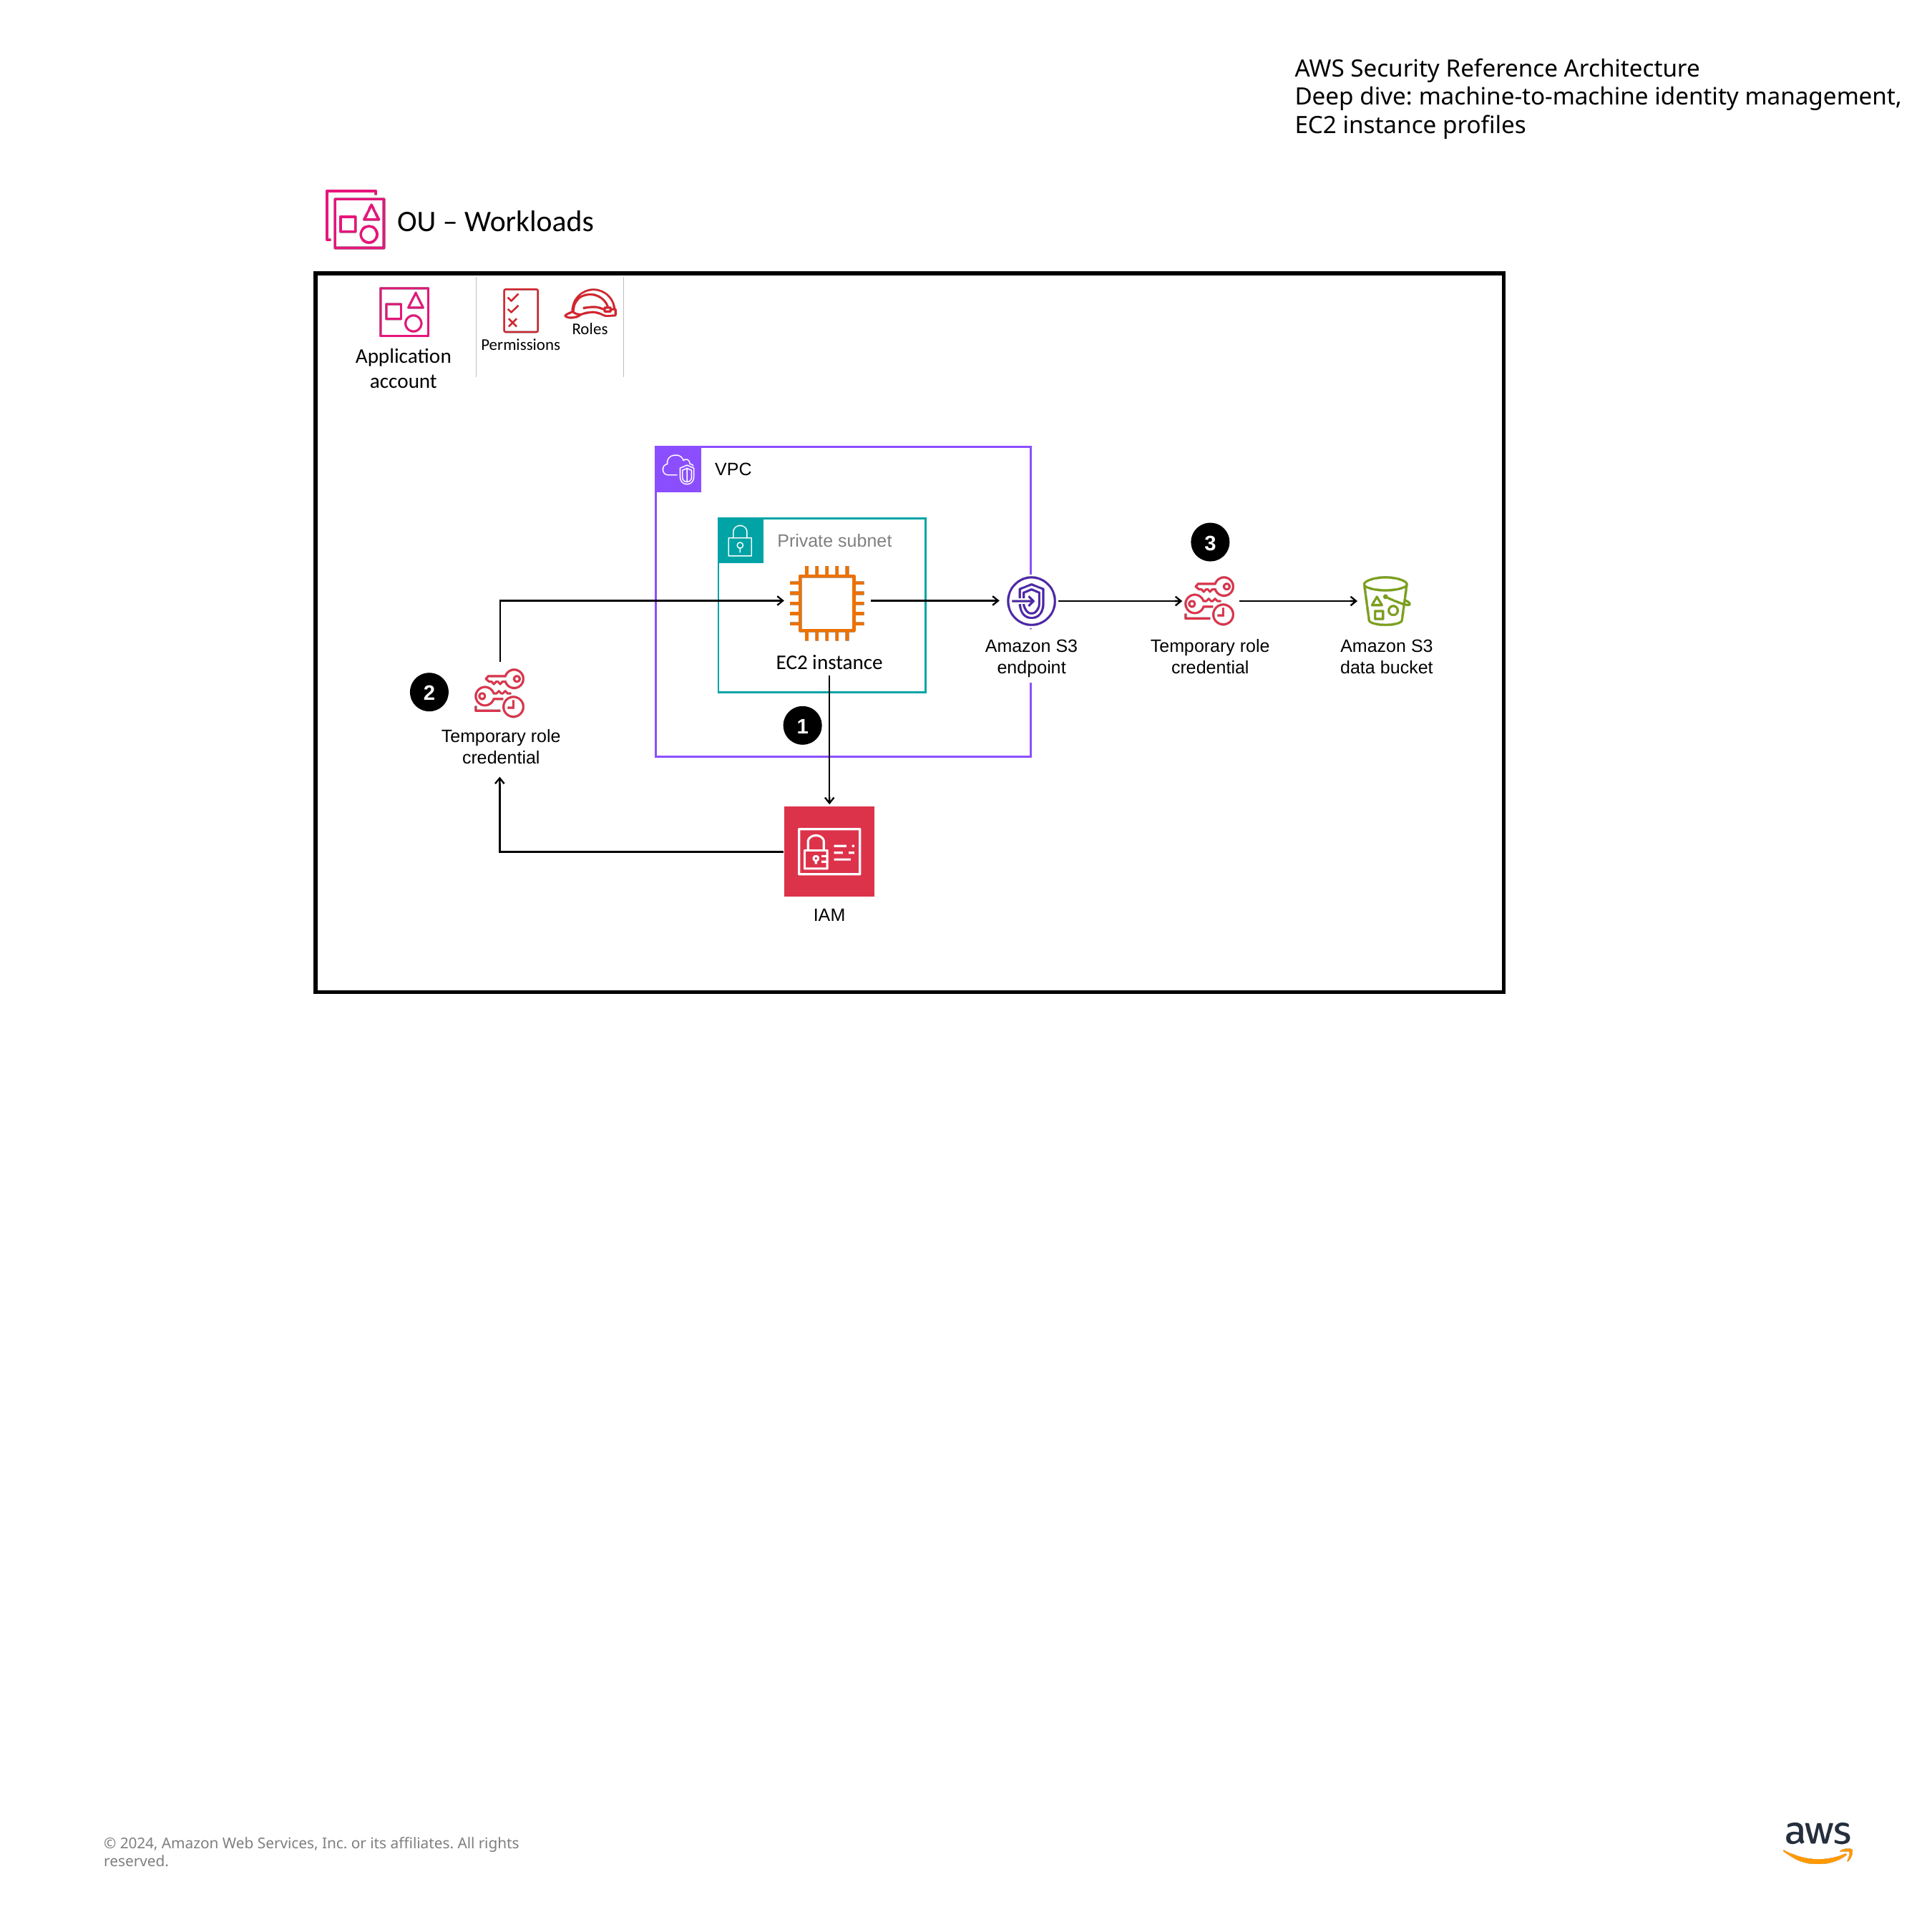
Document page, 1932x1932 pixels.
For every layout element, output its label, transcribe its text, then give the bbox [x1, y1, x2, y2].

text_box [323, 285, 484, 399]
text_box AWS Security Reference Architecture Deep dive: machine-to-machine identity management, EC2 instance profiles [1284, 47, 1921, 144]
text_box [718, 518, 926, 693]
text_box OU – Workloads [388, 196, 664, 243]
picture [1004, 574, 1058, 628]
text_box Amazon S3 endpoint [967, 629, 1097, 683]
text_box 3 [1190, 522, 1231, 562]
text_box 1 [782, 705, 823, 746]
text_box Amazon S3 data bucket [1311, 629, 1463, 683]
picture [1783, 1823, 1853, 1864]
text_box Temporary role credential [413, 719, 589, 773]
text_box [494, 776, 784, 852]
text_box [484, 287, 587, 360]
text_box [499, 600, 718, 662]
picture [472, 666, 527, 721]
text_box [315, 273, 1505, 993]
text_box IAM [789, 898, 870, 931]
picture [323, 187, 388, 252]
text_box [552, 276, 623, 343]
picture [1182, 574, 1236, 628]
picture [655, 447, 701, 492]
text_box 2 [409, 672, 449, 713]
text_box Temporary role credential [1122, 629, 1298, 683]
picture [786, 562, 867, 644]
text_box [624, 276, 628, 343]
picture [1360, 574, 1414, 628]
picture [784, 806, 874, 897]
